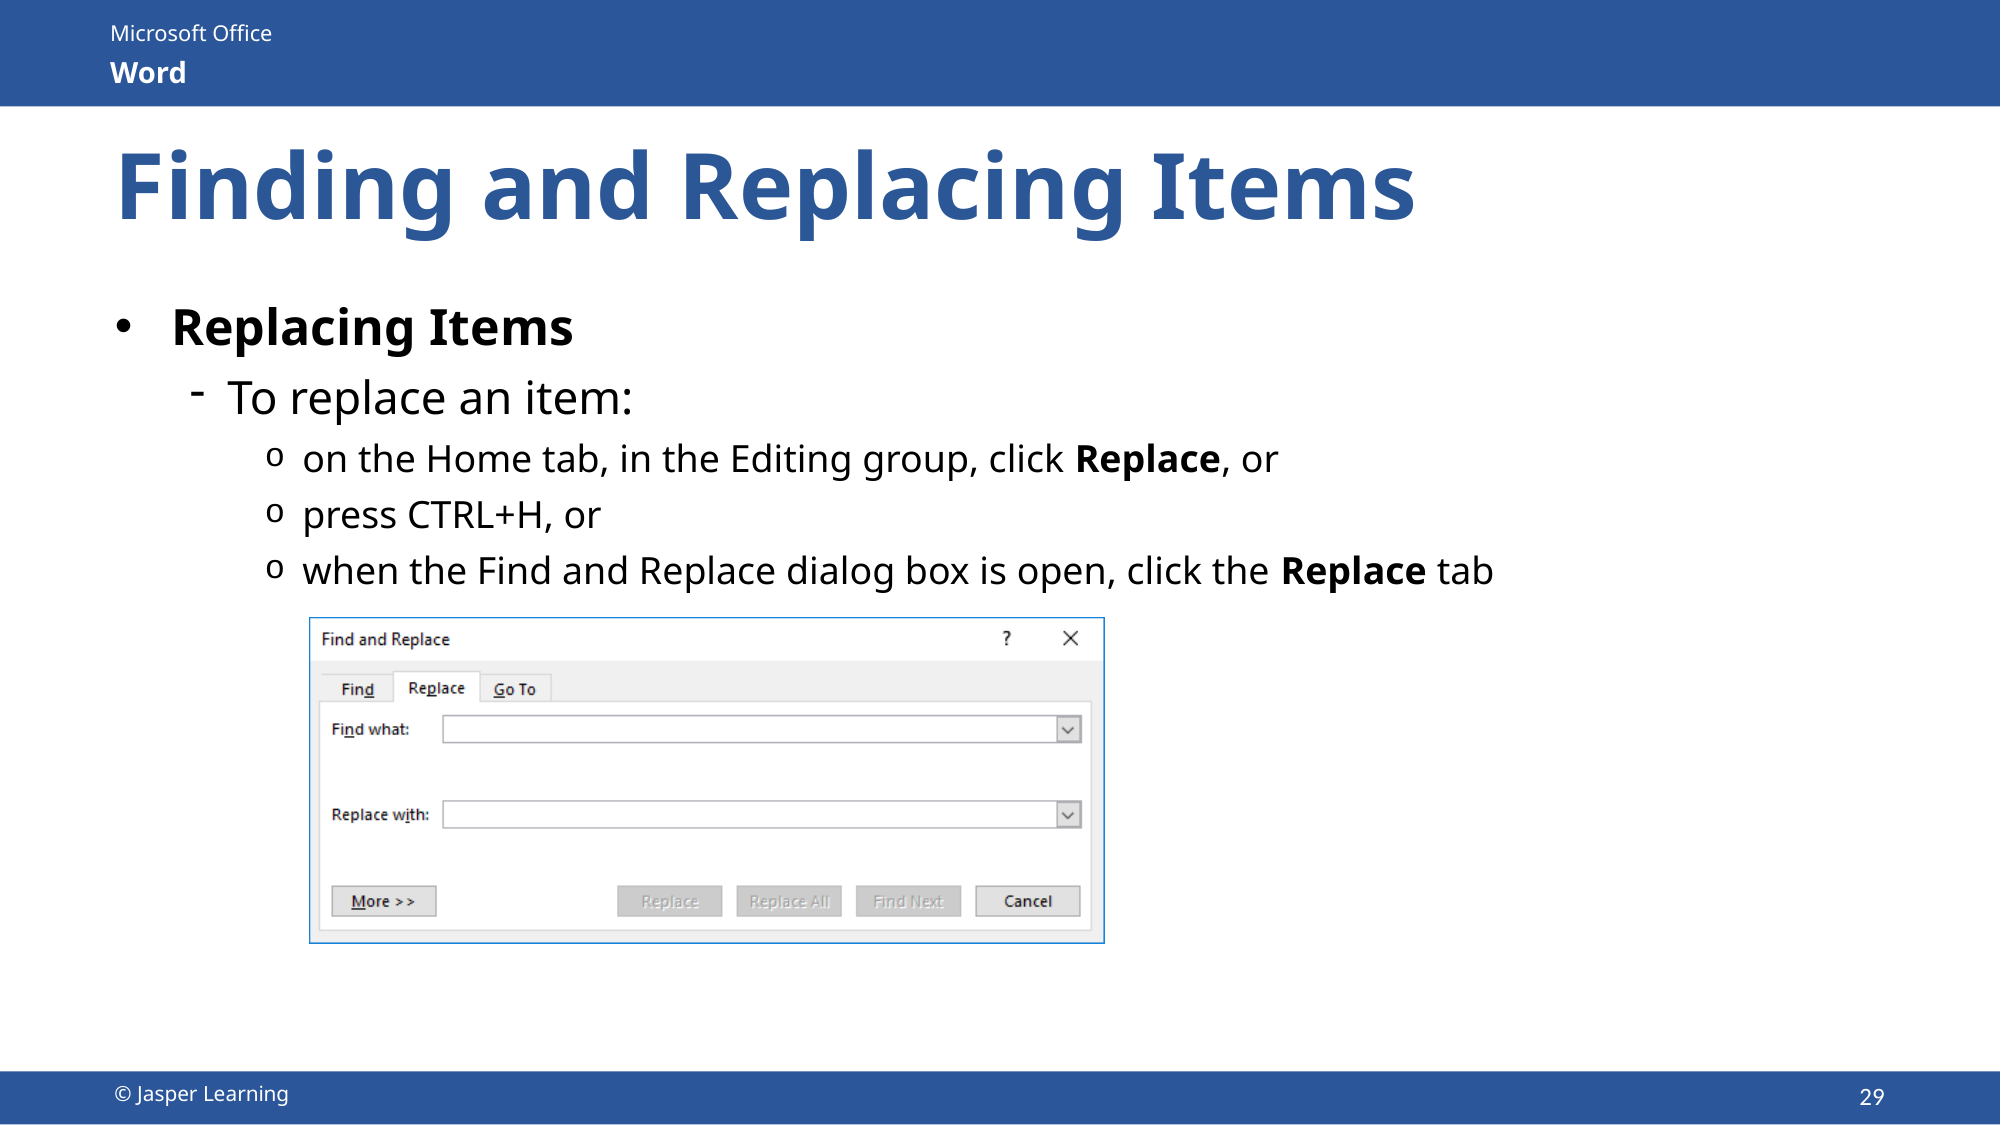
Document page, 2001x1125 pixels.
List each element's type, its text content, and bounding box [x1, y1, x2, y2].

footer © Jasper Learning [99, 1074, 775, 1116]
slide_number 29 [1433, 1065, 1900, 1125]
picture [308, 617, 1105, 944]
title Finding and Replacing Items [99, 118, 1866, 248]
list Replacing Items To replace an item: on the Home tab, in the Editing group, click Replace, or press CTRL+H, or when the Find and Replace dialog box is open, click the Replace tab [99, 283, 1900, 1026]
